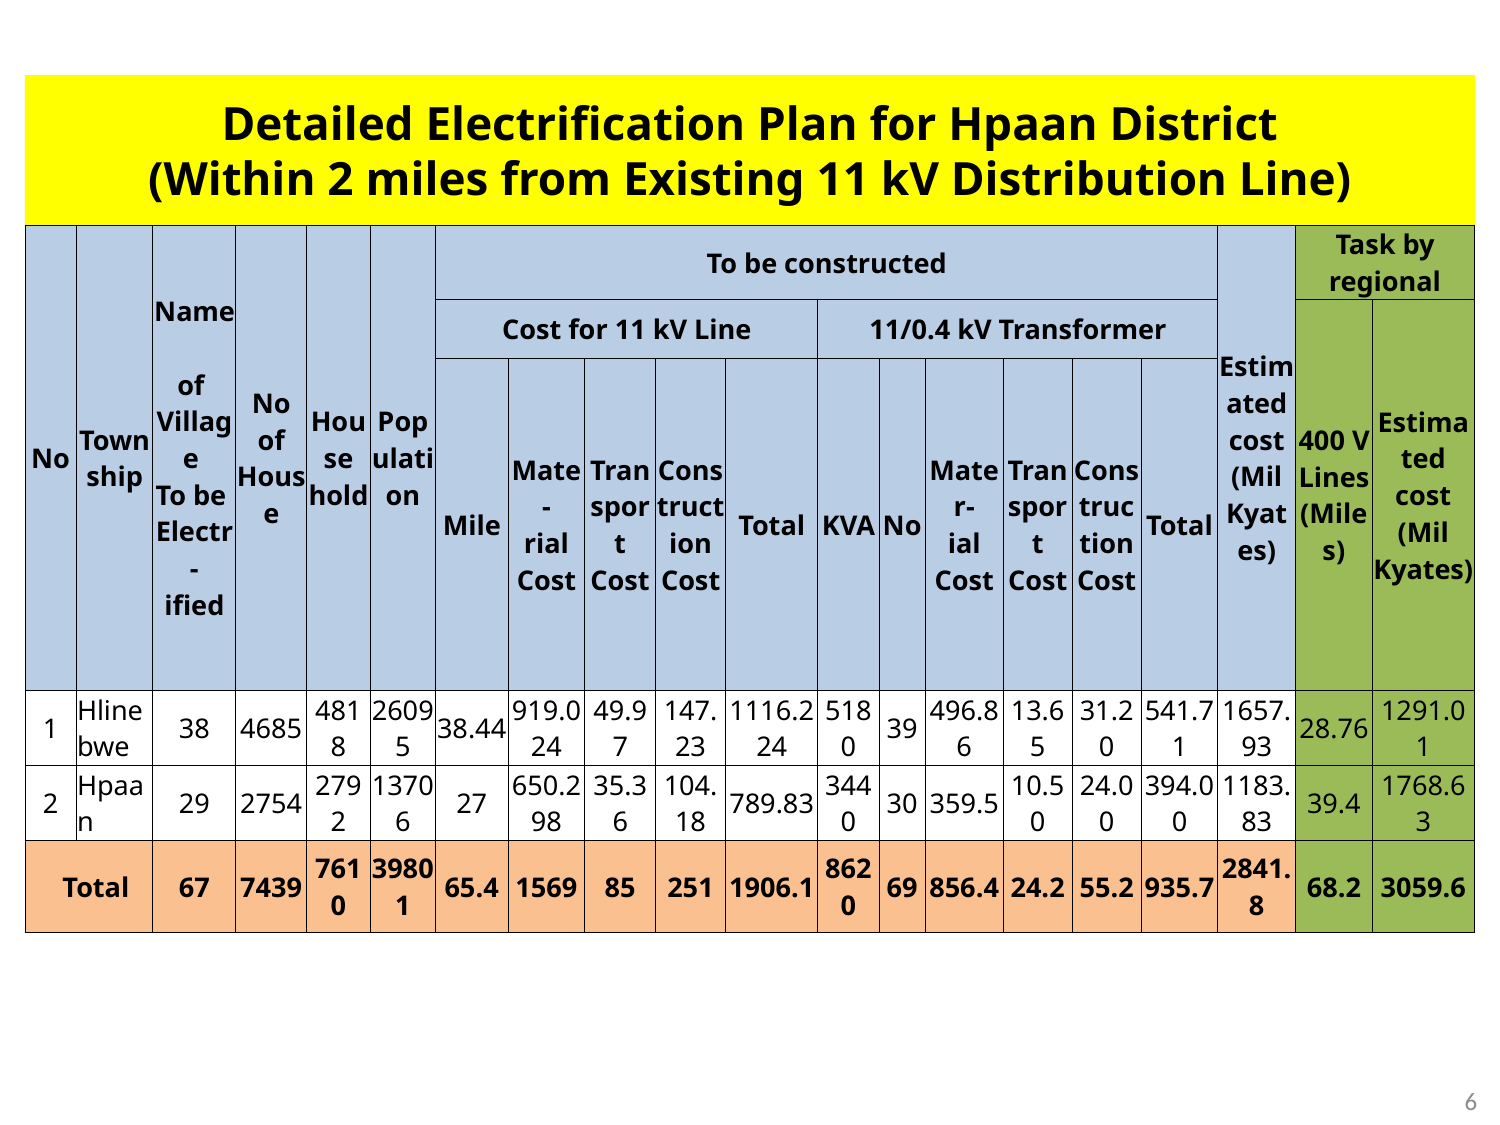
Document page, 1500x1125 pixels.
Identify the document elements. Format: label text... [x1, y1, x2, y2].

table_cell 39.4 [1296, 766, 1372, 840]
table_cell Total [26, 841, 152, 932]
table_cell Cost for 11 kV Line [436, 300, 817, 358]
table_cell 935.7 [1142, 841, 1217, 932]
table_cell No [880, 359, 925, 690]
table_cell 2841.8 [1218, 841, 1295, 932]
table_cell 2792 [307, 766, 370, 840]
table_cell 24.00 [1073, 766, 1141, 840]
table_cell 1116.224 [726, 691, 817, 765]
table_header Town ship [77, 226, 152, 690]
table_cell 1183.83 [1218, 766, 1295, 840]
table_cell 39 [880, 691, 925, 765]
table_cell 31.20 [1073, 691, 1141, 765]
table_cell 7439 [236, 841, 306, 932]
table_cell 2754 [236, 766, 306, 840]
table_cell 29 [153, 766, 235, 840]
table_cell 541.71 [1142, 691, 1217, 765]
table_cell 26095 [371, 691, 435, 765]
table_cell Estimated cost (Mil Kyates) [1373, 300, 1474, 690]
table_cell Mate- rial Cost [509, 359, 584, 690]
table_cell KVA [818, 359, 879, 690]
table_cell 7610 [307, 841, 370, 932]
table_header Task by regional [1296, 226, 1474, 299]
table_cell Total [726, 359, 817, 690]
table_cell 39801 [371, 841, 435, 932]
table_cell 1569 [509, 841, 584, 932]
table_header Name of Village To be Electr- ified [153, 226, 235, 690]
table_cell 30 [880, 766, 925, 840]
table_cell Construction Cost [656, 359, 725, 690]
table_cell 1906.1 [726, 841, 817, 932]
table_cell 85 [585, 841, 655, 932]
table_cell 147.23 [656, 691, 725, 765]
table_header To be constructed [436, 226, 1217, 299]
table_cell 400 V Lines (Miles) [1296, 300, 1372, 690]
table_header House hold [307, 226, 370, 690]
table_cell Hline bwe [77, 691, 152, 765]
table_cell 650.298 [509, 766, 584, 840]
table_cell Mater- ial Cost [926, 359, 1003, 690]
table_header No of House [236, 226, 306, 690]
table_cell 359.5 [926, 766, 1003, 840]
table_cell 38.44 [436, 691, 508, 765]
table_cell 104.18 [656, 766, 725, 840]
table_cell 919.024 [509, 691, 584, 765]
table_cell 5180 [818, 691, 879, 765]
table_cell Mile [436, 359, 508, 690]
table_cell 49.97 [585, 691, 655, 765]
table_cell 65.4 [436, 841, 508, 932]
table_cell 394.00 [1142, 766, 1217, 840]
table_cell 2 [26, 766, 76, 840]
table_cell Construction Cost [1073, 359, 1141, 690]
table_cell 1657.93 [1218, 691, 1295, 765]
table_cell 38 [153, 691, 235, 765]
table_header Population [371, 226, 435, 690]
table_header Estimated cost (Mil Kyates) [1218, 226, 1295, 690]
table_cell 8620 [818, 841, 879, 932]
table_cell 789.83 [726, 766, 817, 840]
table_cell Total [1142, 359, 1217, 690]
slide_number 6 [1142, 1070, 1493, 1125]
table_cell 13.65 [1004, 691, 1072, 765]
table_cell 3059.6 [1373, 841, 1474, 932]
table_cell 13706 [371, 766, 435, 840]
table_cell 28.76 [1296, 691, 1372, 765]
title Detailed Electrification Plan for Hpaan District (Within 2 miles from Existing 11 kV Distribution Line) [24, 75, 1475, 225]
table_cell 856.4 [926, 841, 1003, 932]
table_cell 69 [880, 841, 925, 932]
table_cell 24.2 [1004, 841, 1072, 932]
table_cell Transport Cost [1004, 359, 1072, 690]
table_cell 27 [436, 766, 508, 840]
table_cell 10.50 [1004, 766, 1072, 840]
table_cell 251 [656, 841, 725, 932]
table_cell 1 [26, 691, 76, 765]
table_header No [26, 226, 76, 690]
table_cell 68.2 [1296, 841, 1372, 932]
table_cell 1291.01 [1373, 691, 1474, 765]
table_cell 4685 [236, 691, 306, 765]
table_cell 4818 [307, 691, 370, 765]
table_cell 496.86 [926, 691, 1003, 765]
table_cell 1768.63 [1373, 766, 1474, 840]
table_cell 11/0.4 kV Transformer [818, 300, 1217, 358]
table_cell 3440 [818, 766, 879, 840]
table_cell Hpaan [77, 766, 152, 840]
table_cell 35.36 [585, 766, 655, 840]
table_cell 55.2 [1073, 841, 1141, 932]
table_cell Tran sport Cost [585, 359, 655, 690]
table_cell 67 [153, 841, 235, 932]
